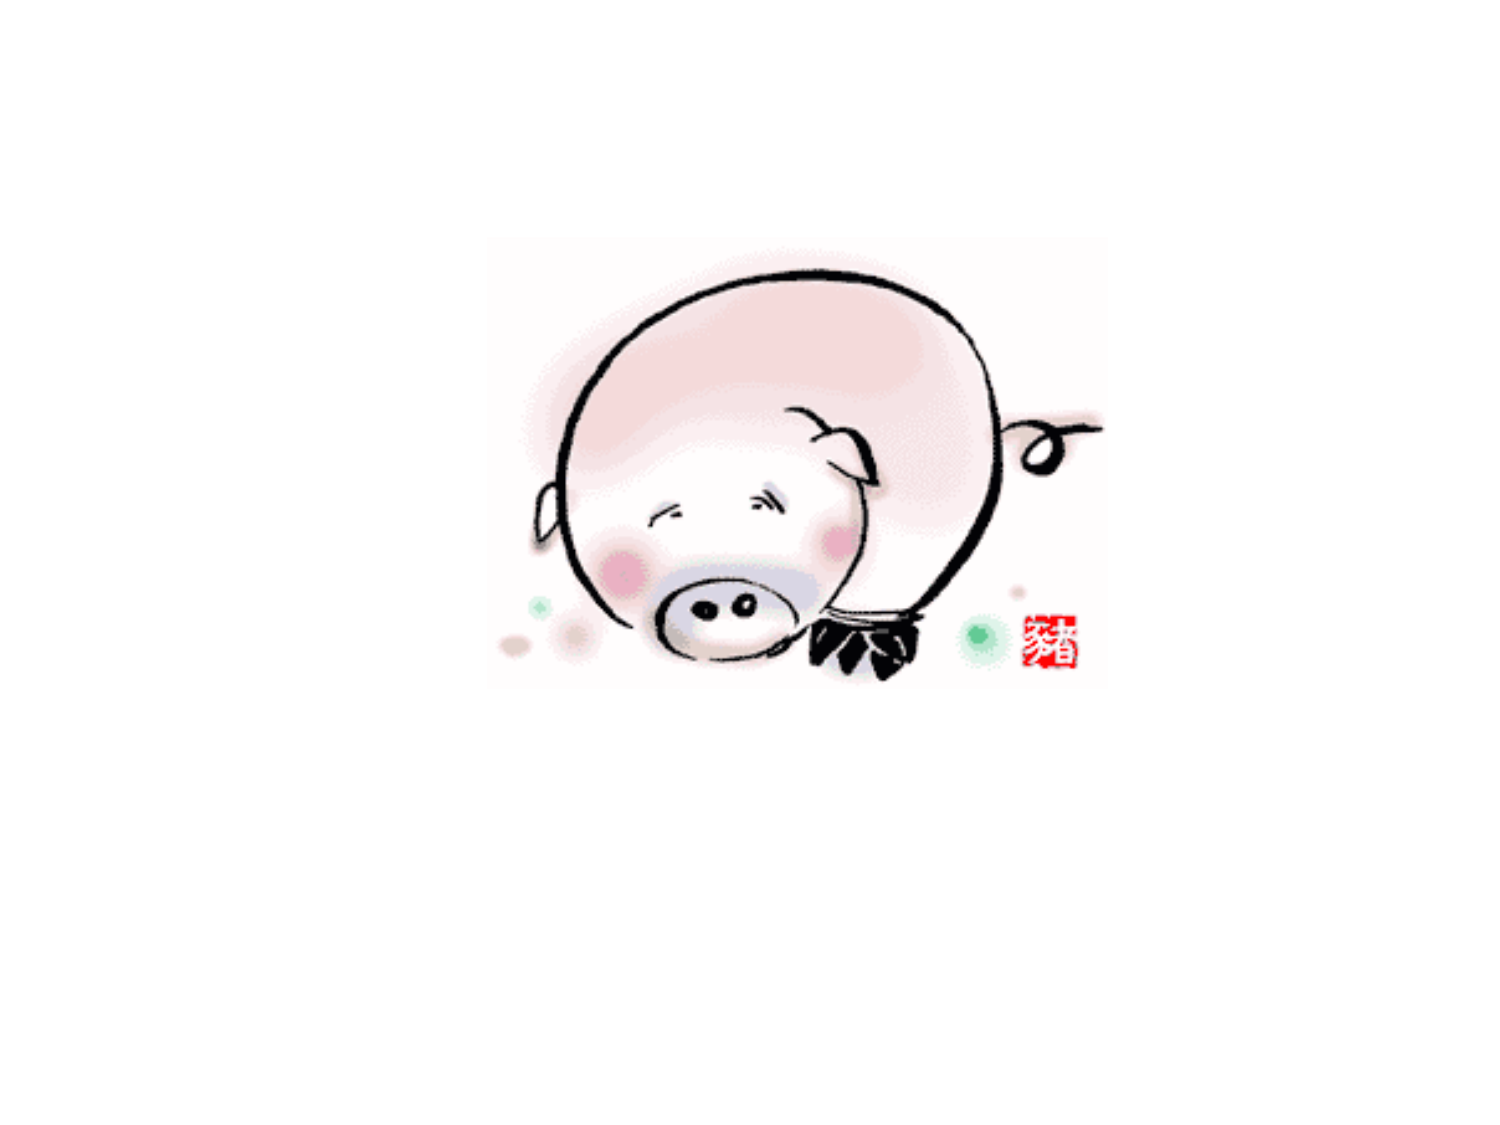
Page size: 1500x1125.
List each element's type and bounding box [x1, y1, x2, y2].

picture [487, 237, 1108, 690]
